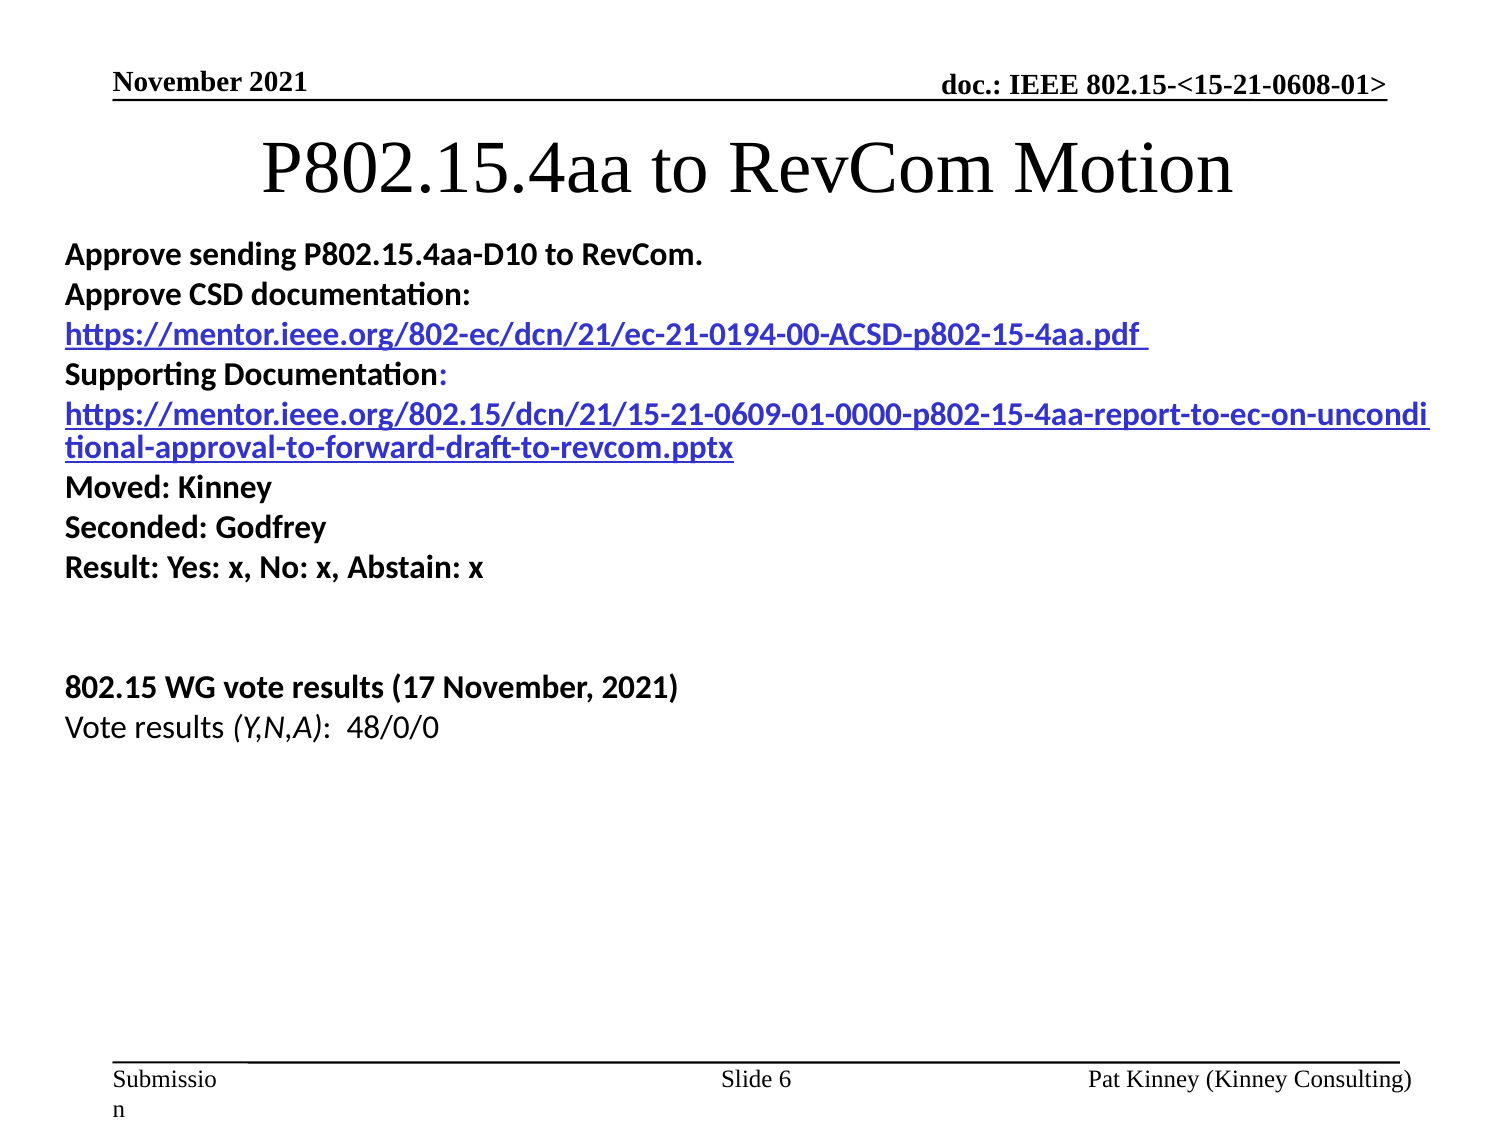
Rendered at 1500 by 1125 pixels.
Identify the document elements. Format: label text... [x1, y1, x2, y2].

text_box Approve sending P802.15.4aa-D10 to RevCom. Approve CSD documentation: https://mentor.ieee.org/802-ec/dcn/21/ec-21-0194-00-ACSD-p802-15-4aa.pdf Supporting Documentation: https://mentor.ieee.org/802.15/dcn/21/15-21-0609-01-0000-p802-15-4aa-report-to-ec-on-unconditional-approval-to-forward-draft-to-revcom.pptx Moved: Kinney Seconded: Godfrey Result: Yes: x, No: x, Abstain: x 802.15 WG vote results (17 November, 2021) Vote results (Y,N,A): 48/0/0 [50, 224, 1450, 719]
title P802.15.4aa to RevCom Motion [110, 75, 1386, 224]
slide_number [112, 62, 375, 98]
footer Pat Kinney (Kinney Consulting) [900, 1062, 1413, 1093]
slide_number Slide 6 [712, 1062, 800, 1093]
